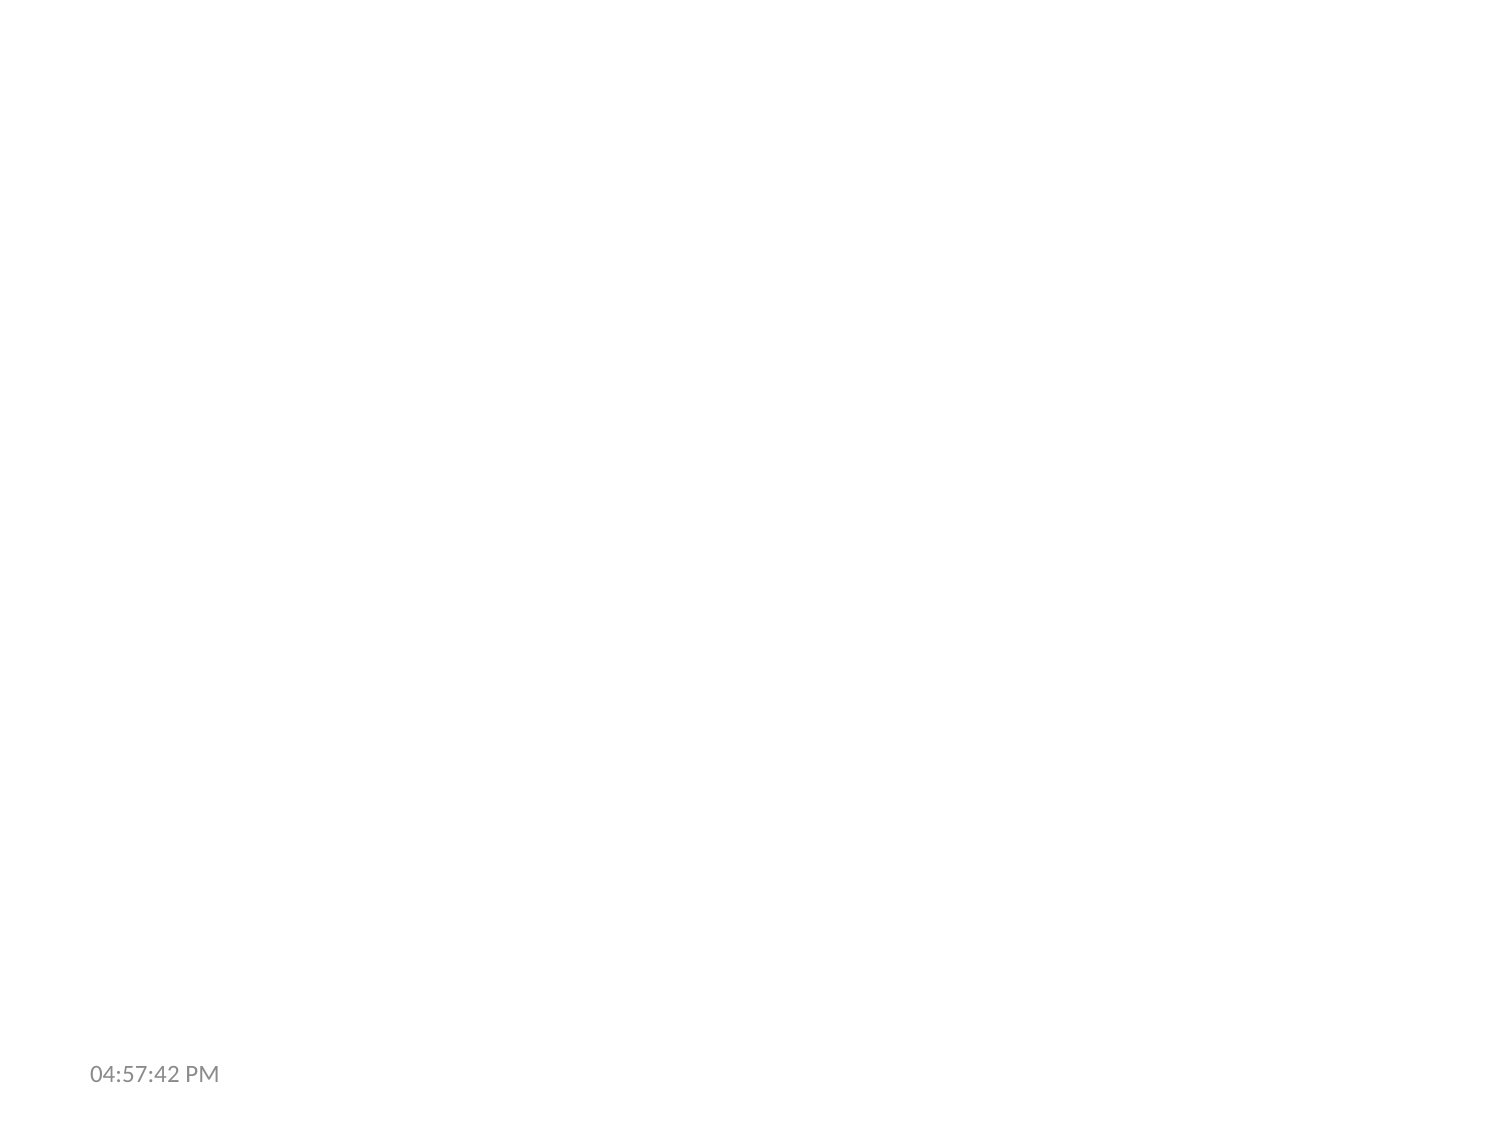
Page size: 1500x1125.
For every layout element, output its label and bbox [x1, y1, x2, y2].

slide_number [75, 1042, 425, 1103]
